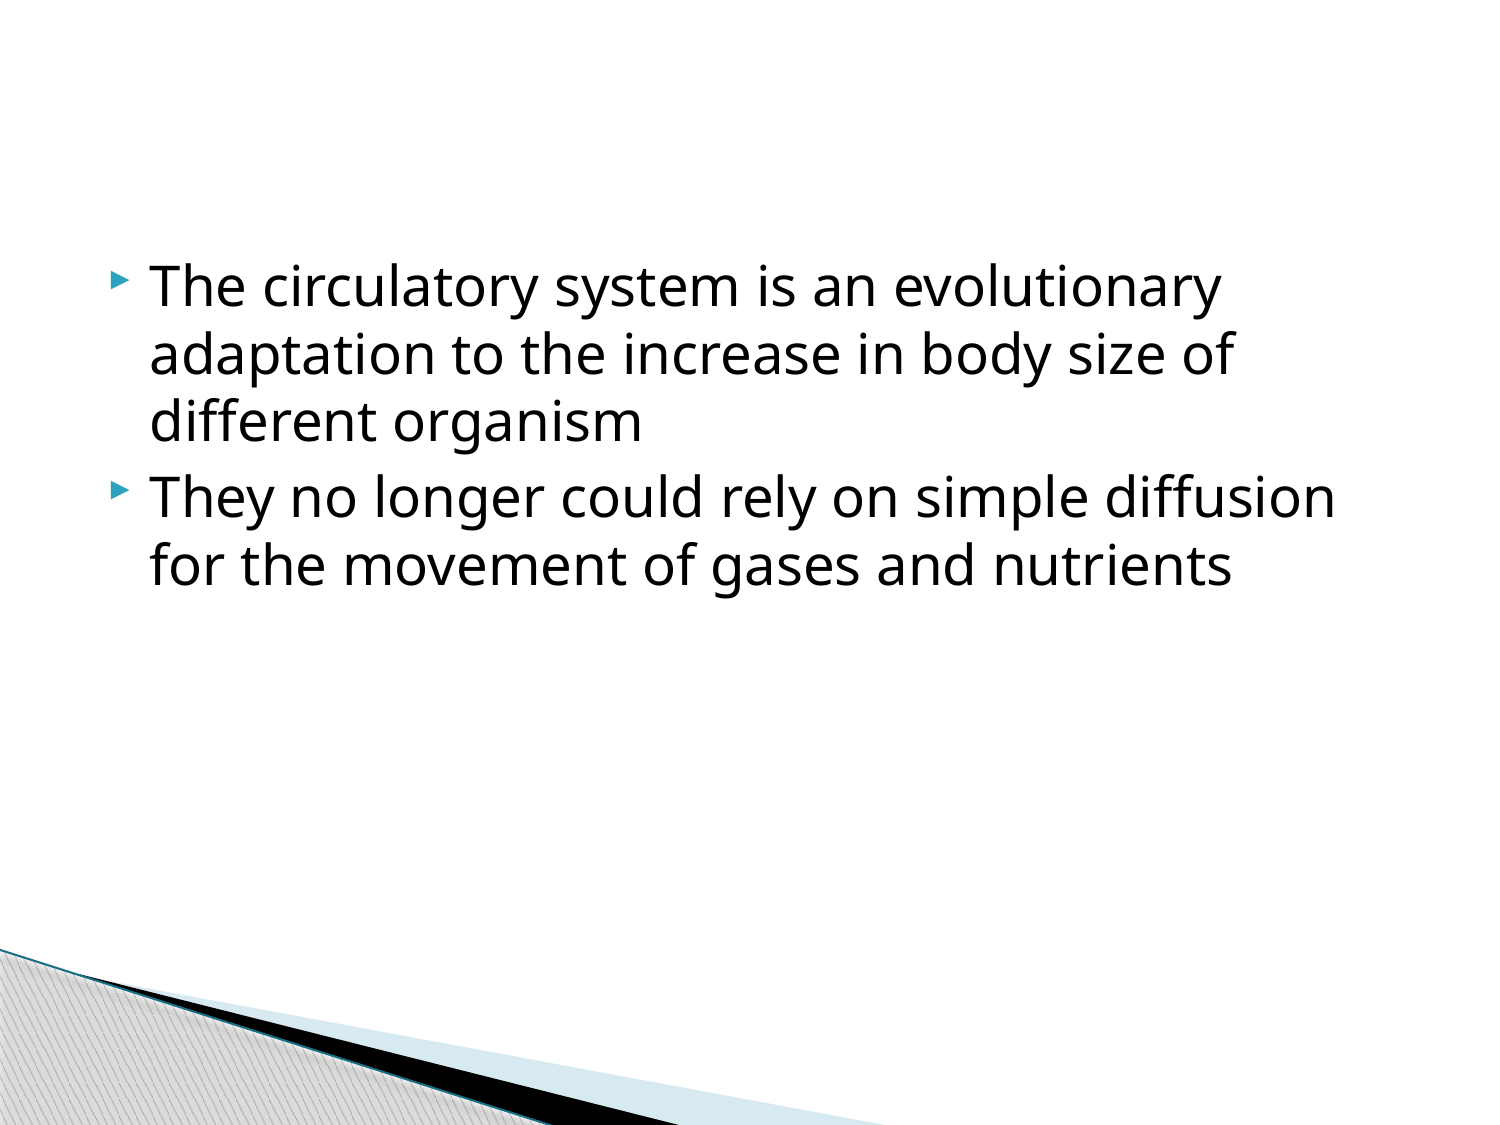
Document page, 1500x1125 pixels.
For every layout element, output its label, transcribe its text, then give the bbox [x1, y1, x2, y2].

list The circulatory system is an evolutionary adaptation to the increase in body size of different organism They no longer could rely on simple diffusion for the movement of gases and nutrients [75, 243, 1425, 986]
